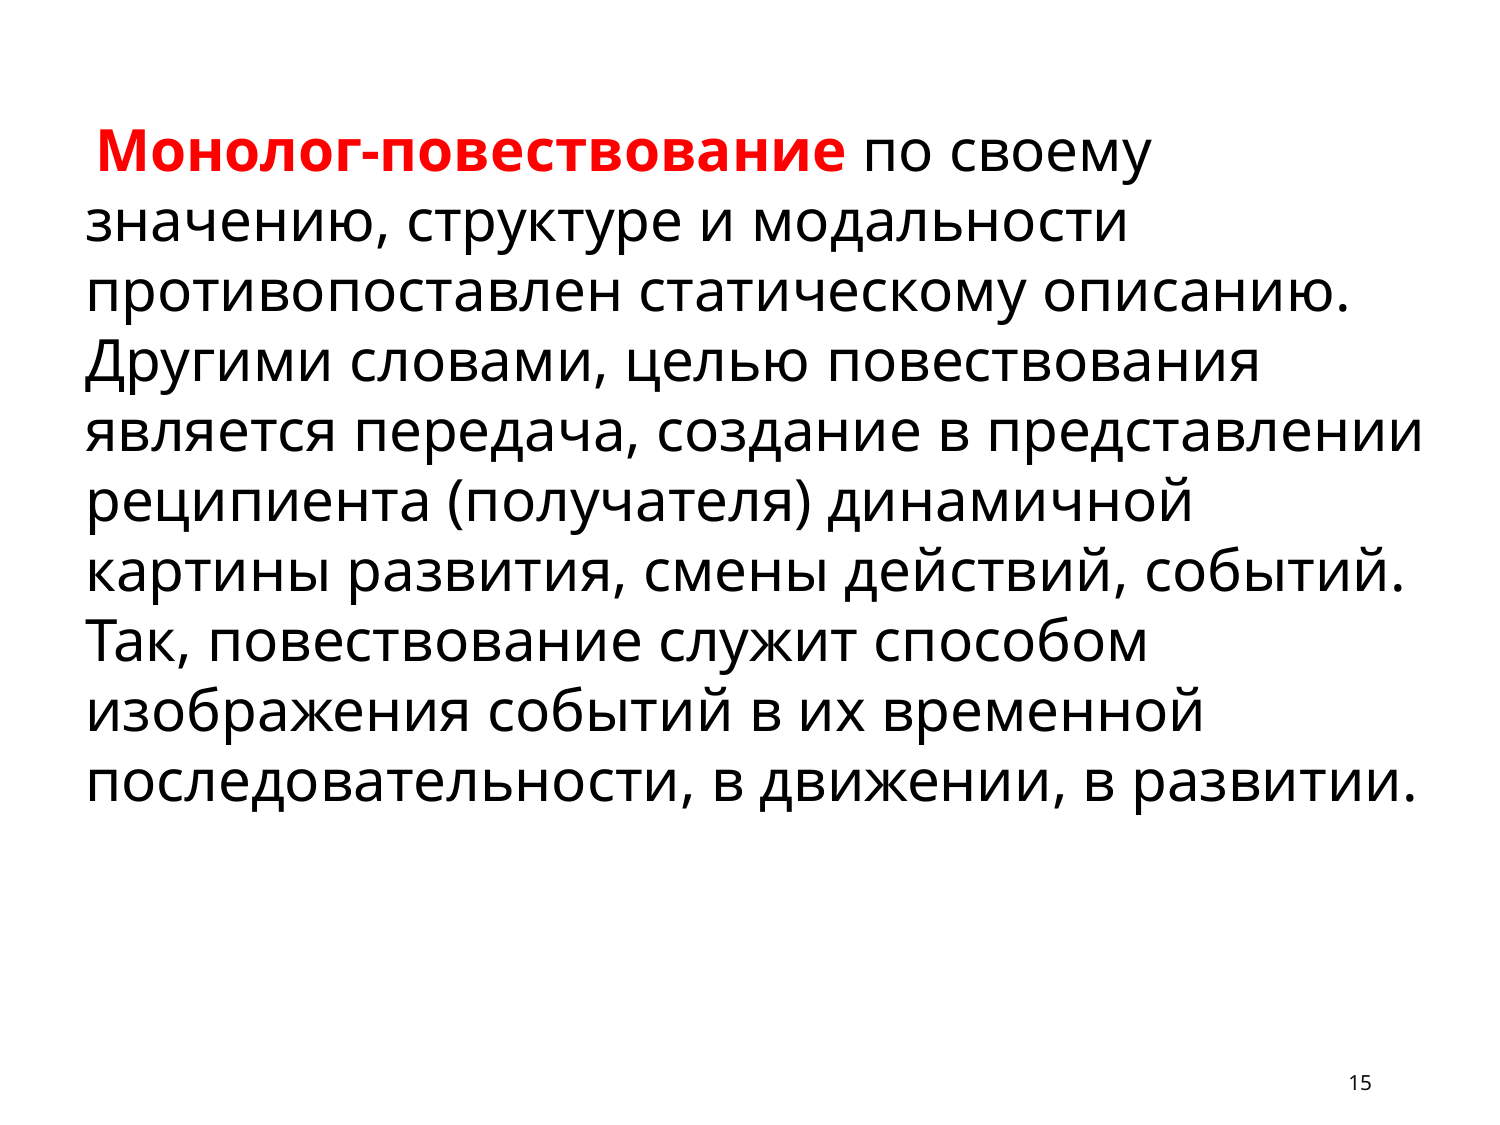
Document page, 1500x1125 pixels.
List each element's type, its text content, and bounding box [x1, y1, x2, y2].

text_box Монолог-повествование по своему значению, структуре и модальности противопоставлен статическому описанию. Другими словами, целью повествования является передача, создание в представлении реципиента (получателя) динамичной картины развития, смены действий, событий. Так, повествование служит способом изображения событий в их временной последовательности, в движении, в развитии. [70, 106, 1446, 821]
slide_number 15 [1333, 1061, 1454, 1107]
